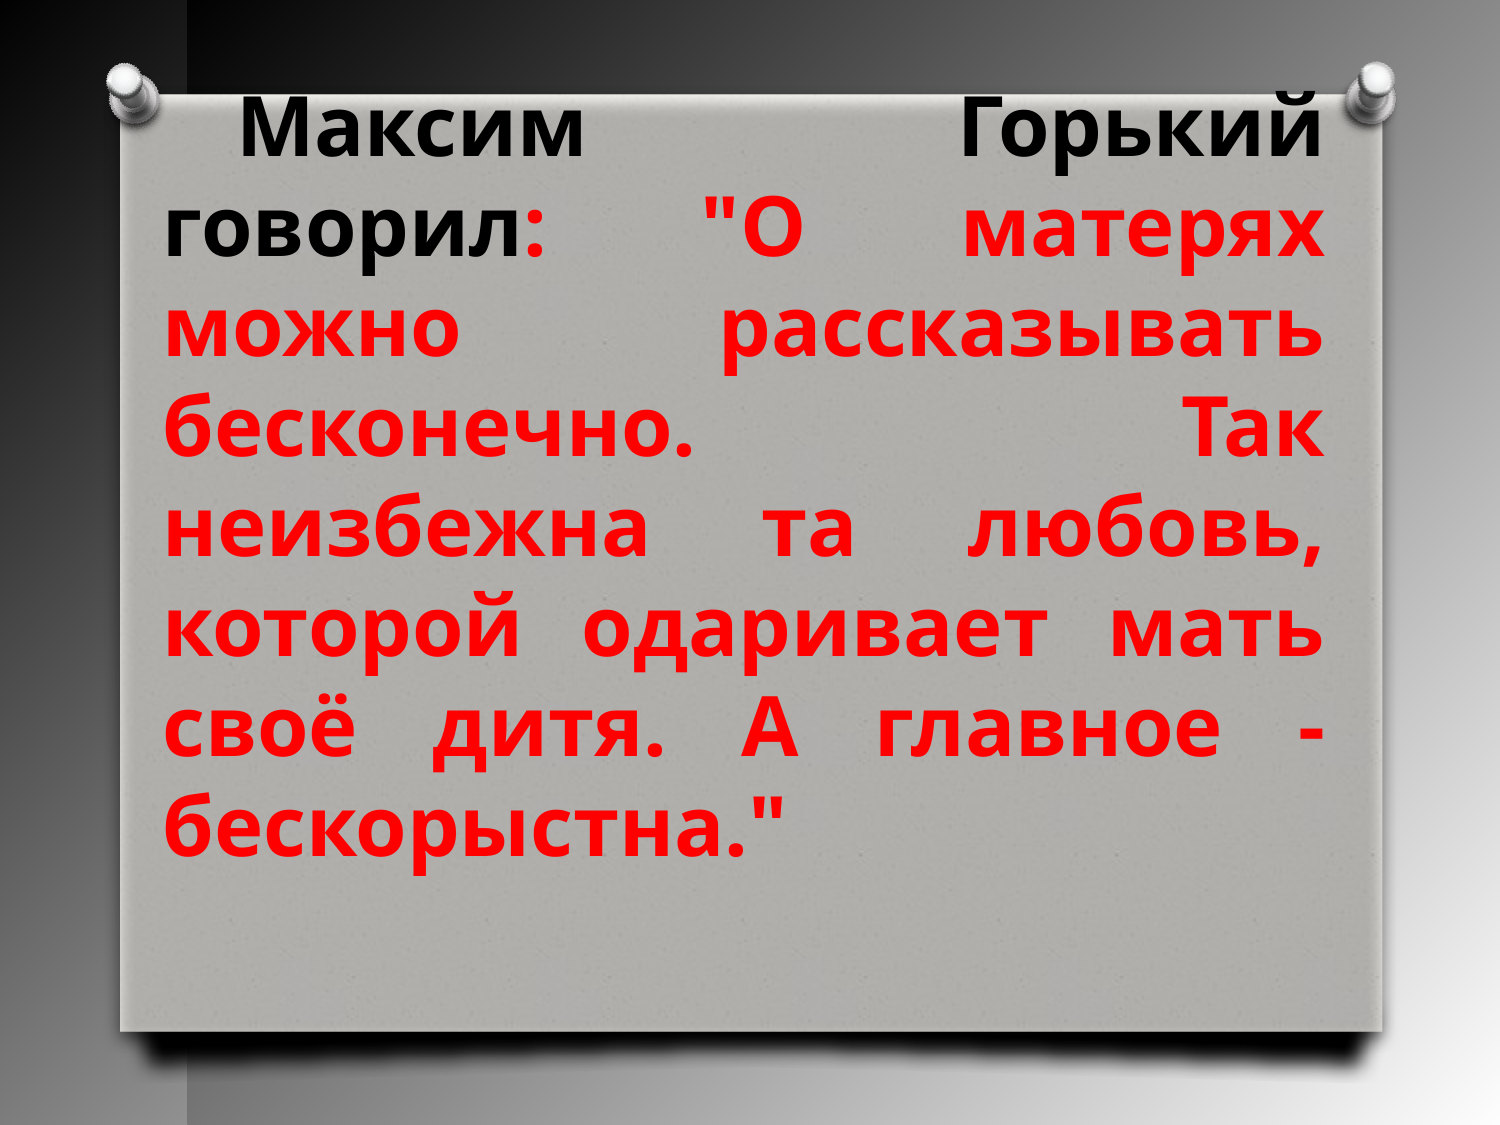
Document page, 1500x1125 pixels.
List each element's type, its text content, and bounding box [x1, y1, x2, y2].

picture [1328, 35, 1439, 156]
picture [75, 29, 192, 147]
text_box Максим Горький говорил: "О матерях можно рассказывать бесконечно. Так неизбежна та любовь, которой одаривает мать своё дитя. А главное - бескорыстна." [147, 65, 1341, 881]
